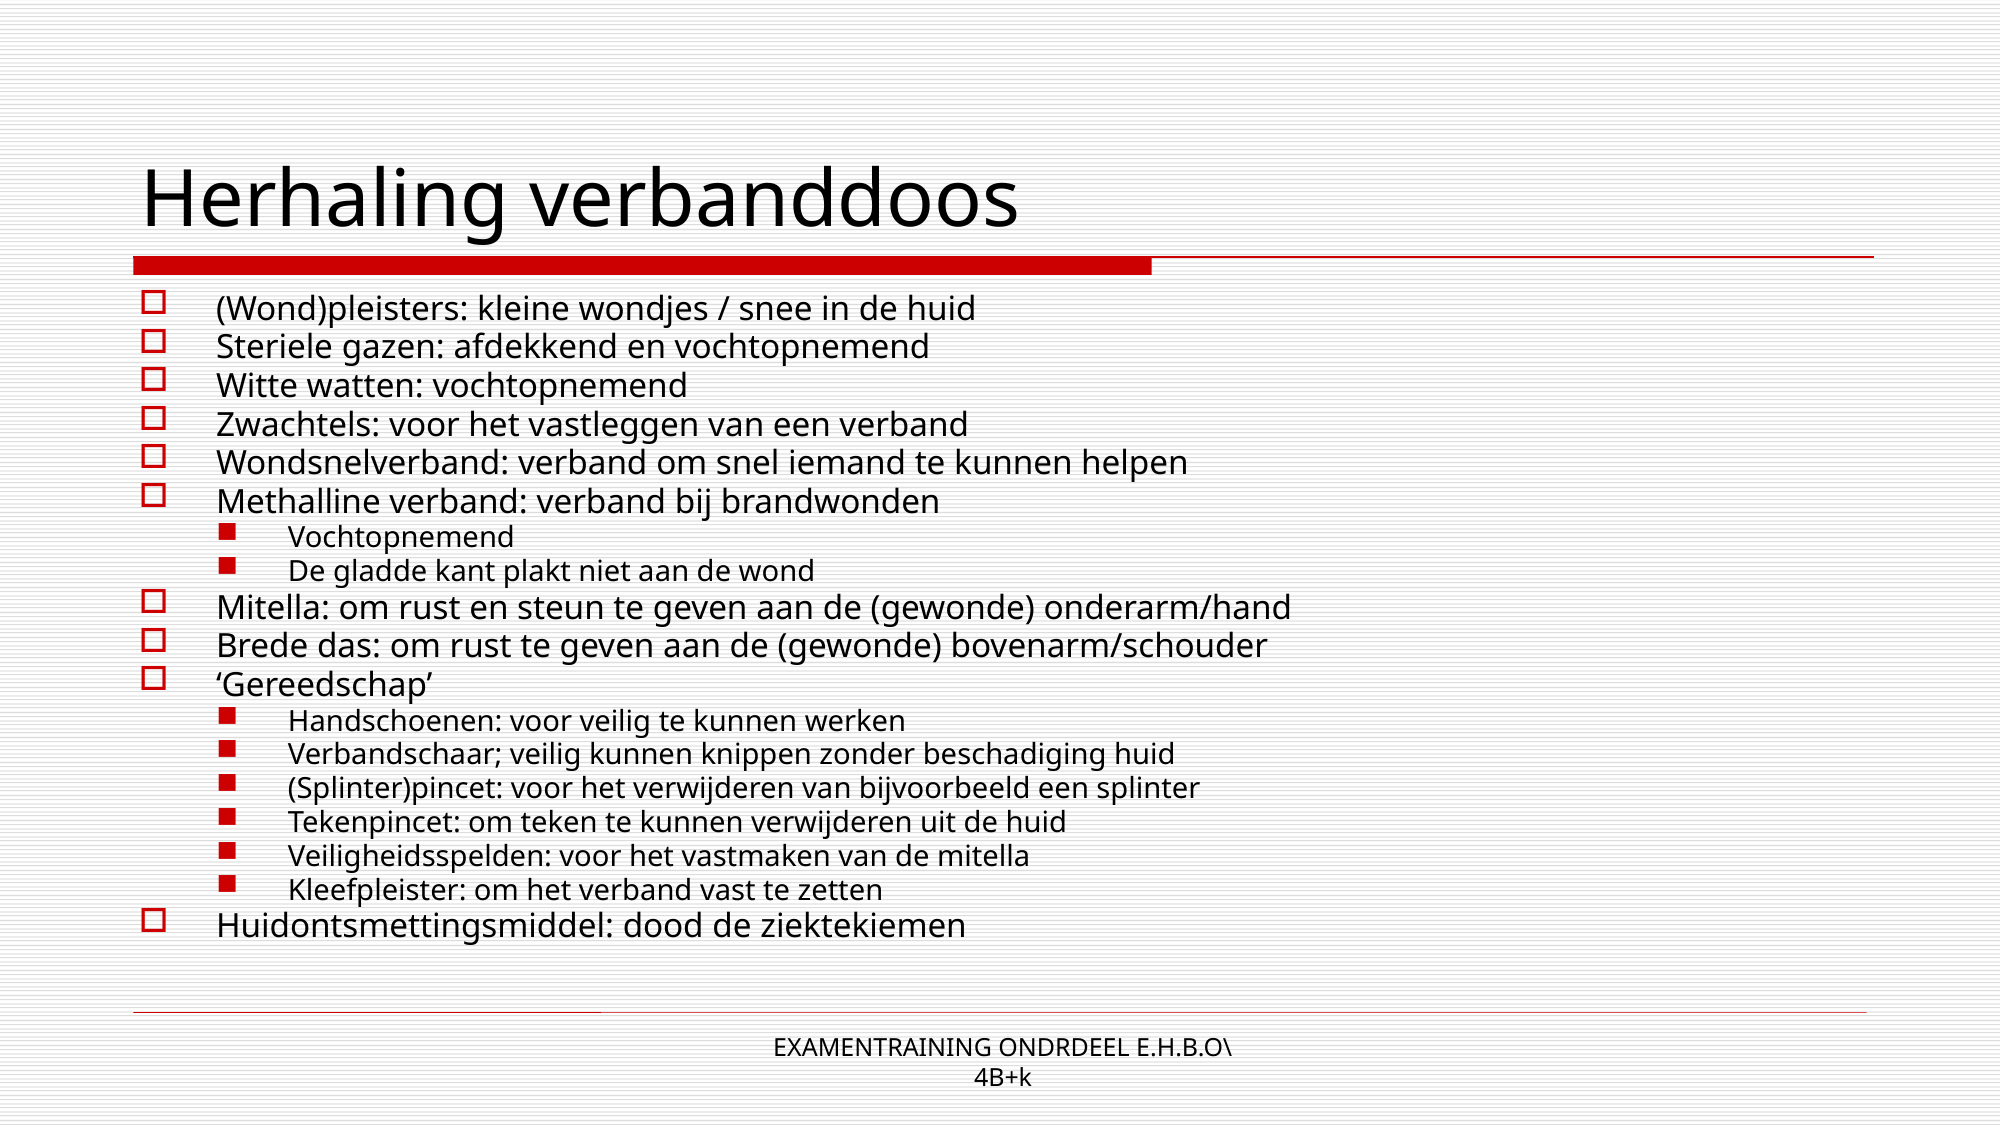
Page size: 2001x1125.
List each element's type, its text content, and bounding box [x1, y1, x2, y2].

footer EXAMENTRAINING ONDRDEEL E.H.B.O\ 4B+k [683, 1024, 1317, 1103]
list (Wond)pleisters: kleine wondjes / snee in de huid Steriele gazen: afdekkend en vochtopnemend Witte watten: vochtopnemend Zwachtels: voor het vastleggen van een verband Wondsnelverband: verband om snel iemand te kunnen helpen Methalline verband: verband bij brandwonden Vochtopnemend De gladde kant plakt niet aan de wond Mitella: om rust en steun te geven aan de (gewonde) onderarm/hand Brede das: om rust te geven aan de (gewonde) bovenarm/schouder ‘Gereedschap’ Handschoenen: voor veilig te kunnen werken Verbandschaar; veilig kunnen knippen zonder beschadiging huid (Splinter)pincet: voor het verwijderen van bijvoorbeeld een splinter Tekenpincet: om teken te kunnen verwijderen uit de huid Veiligheidsspelden: voor het vastmaken van de mitella Kleefpleister: om het verband vast te zetten Huidontsmettingsmiddel: dood de ziektekiemen [123, 287, 1874, 988]
picture [0, 0, 2001, 1125]
title Herhaling verbanddoos [125, 50, 1876, 250]
